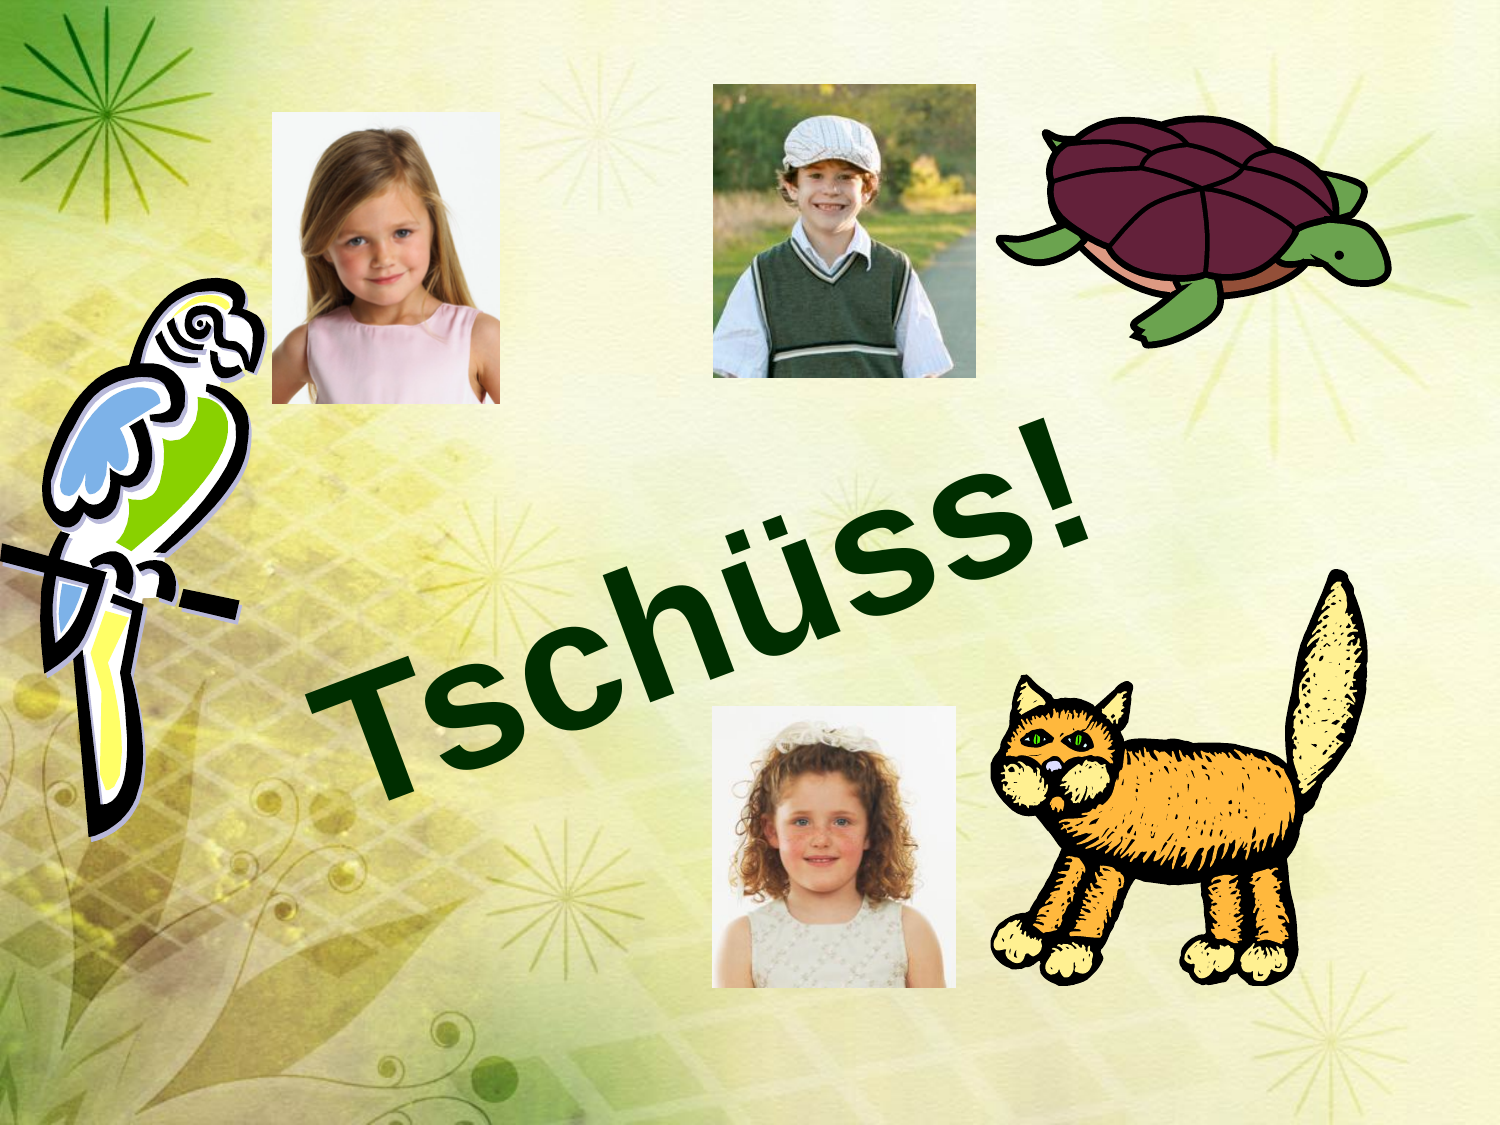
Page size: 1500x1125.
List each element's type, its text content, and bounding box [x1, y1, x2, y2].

picture [0, 0, 1500, 1125]
title Tschüss! [16, 358, 1429, 978]
